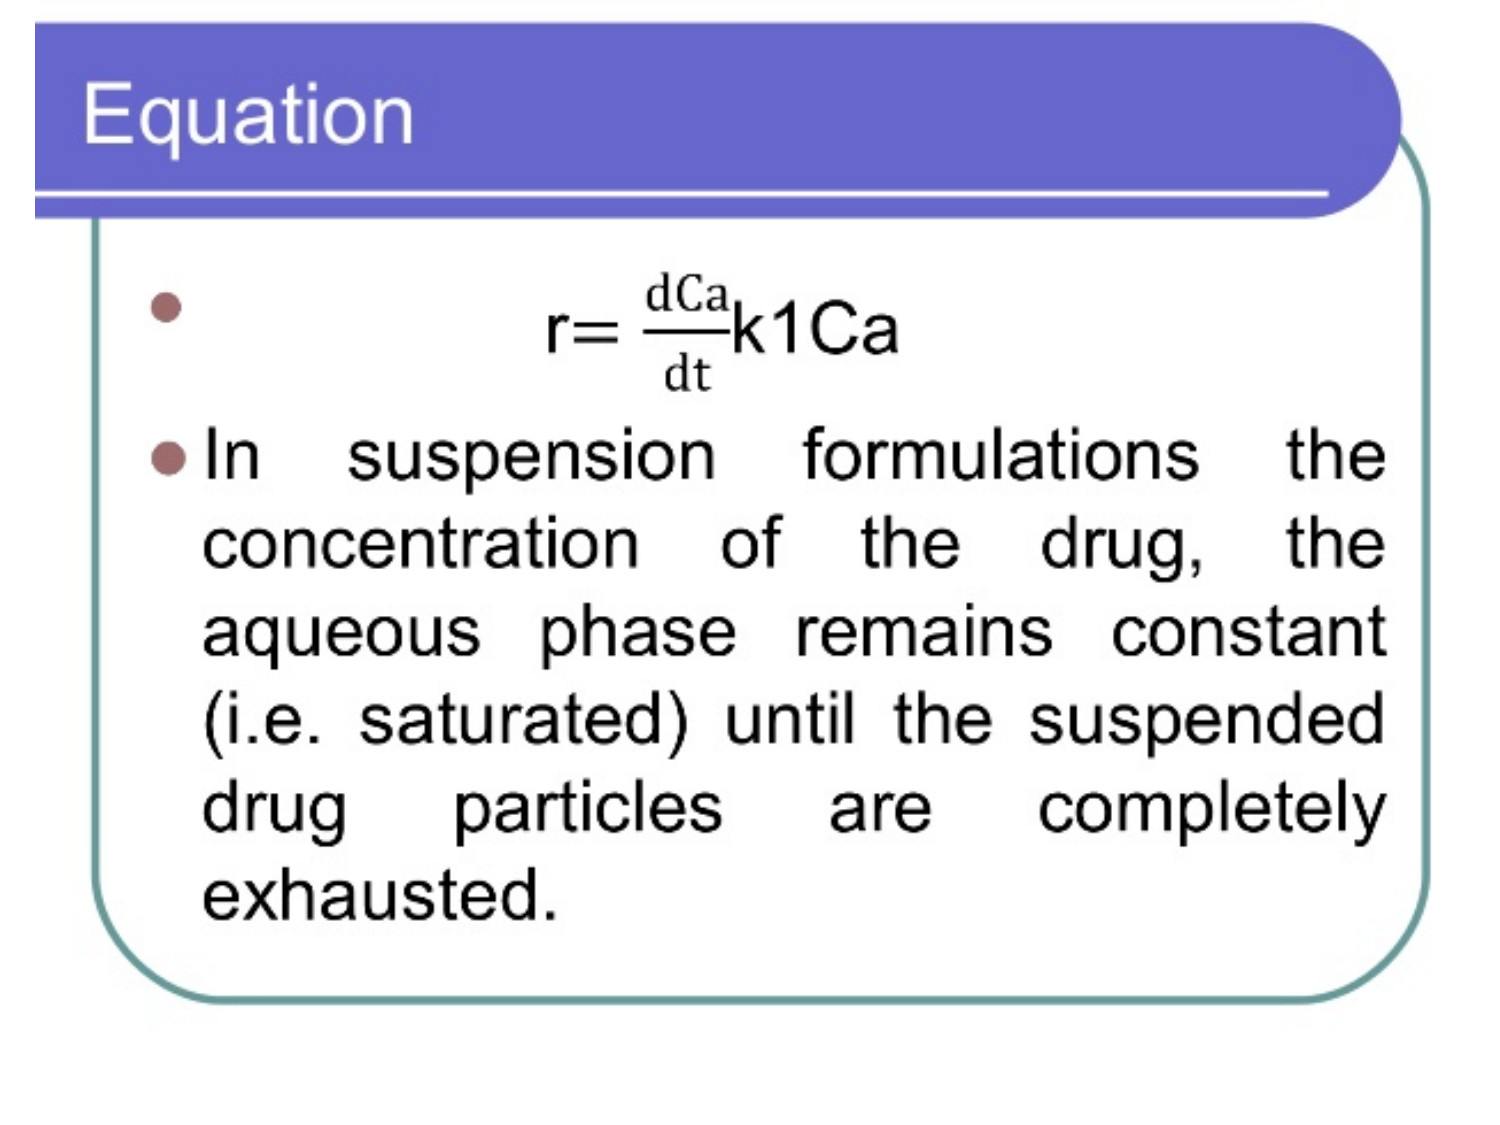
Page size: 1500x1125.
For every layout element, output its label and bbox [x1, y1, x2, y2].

text_box [35, 0, 1500, 1100]
